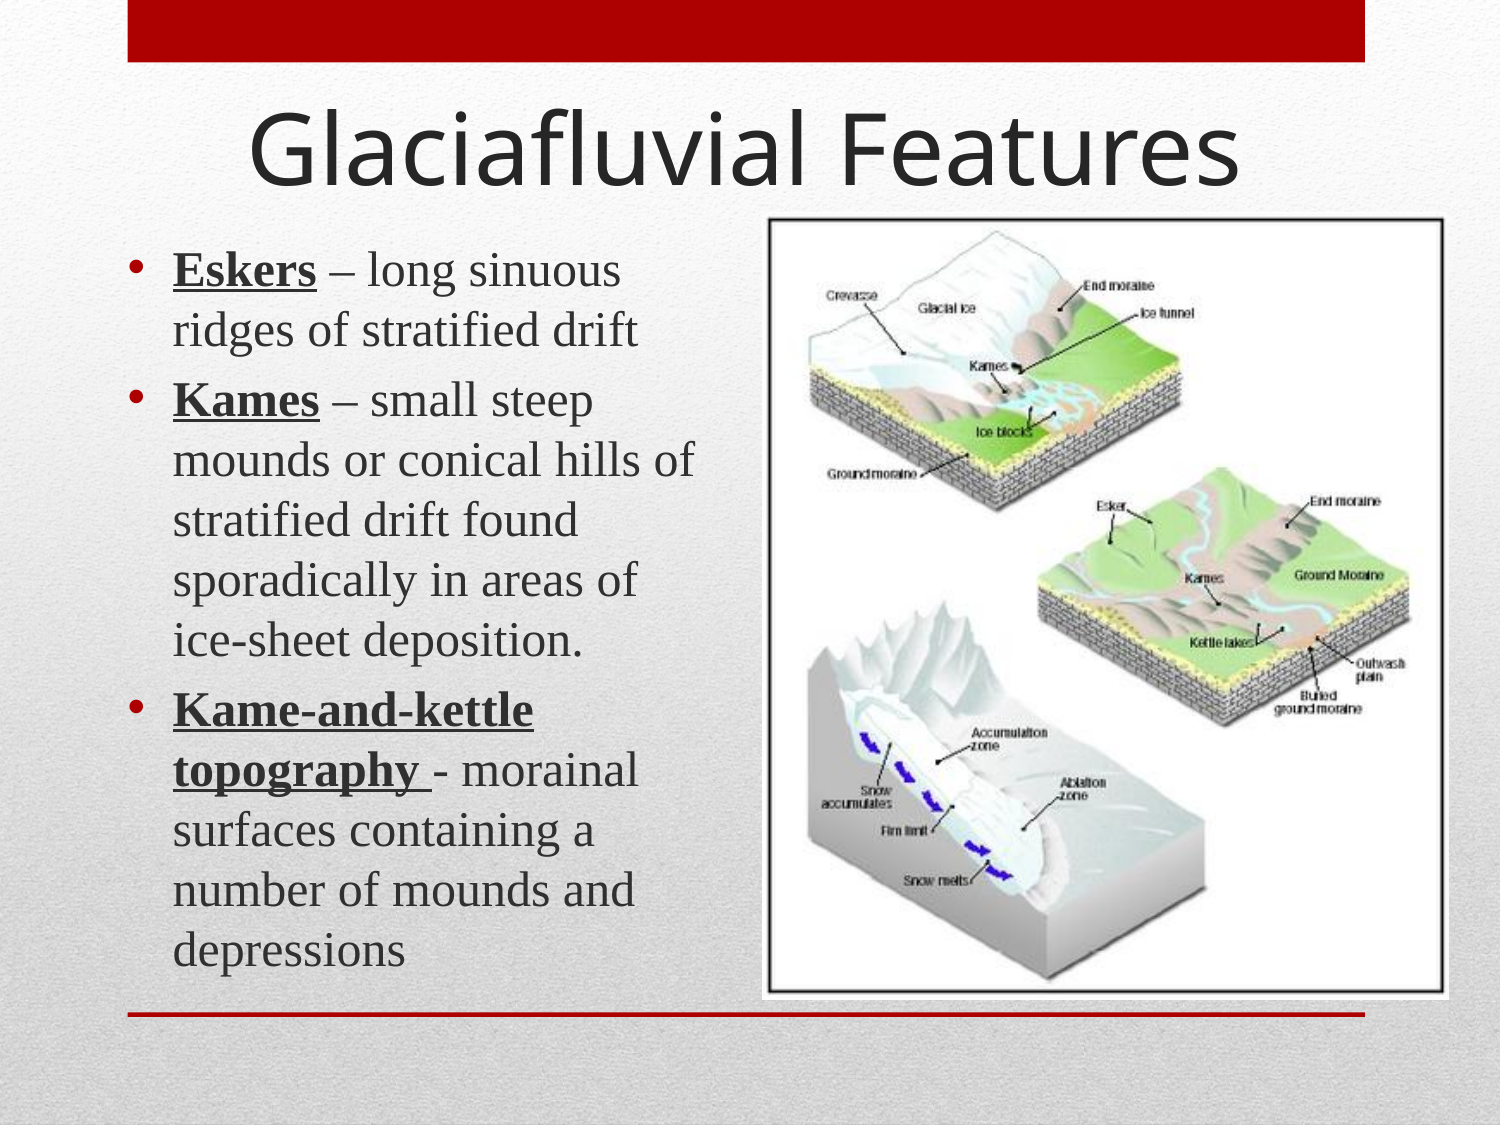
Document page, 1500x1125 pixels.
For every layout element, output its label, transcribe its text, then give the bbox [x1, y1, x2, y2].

picture [761, 211, 1450, 1001]
title Glaciafluvial Features [44, 0, 1445, 213]
list Eskers – long sinuous ridges of stratified drift Kames – small steep mounds or conical hills of stratified drift found sporadically in areas of ice-sheet deposition. Kame-and-kettle topography - morainal surfaces containing a number of mounds and depressions [112, 200, 738, 1013]
